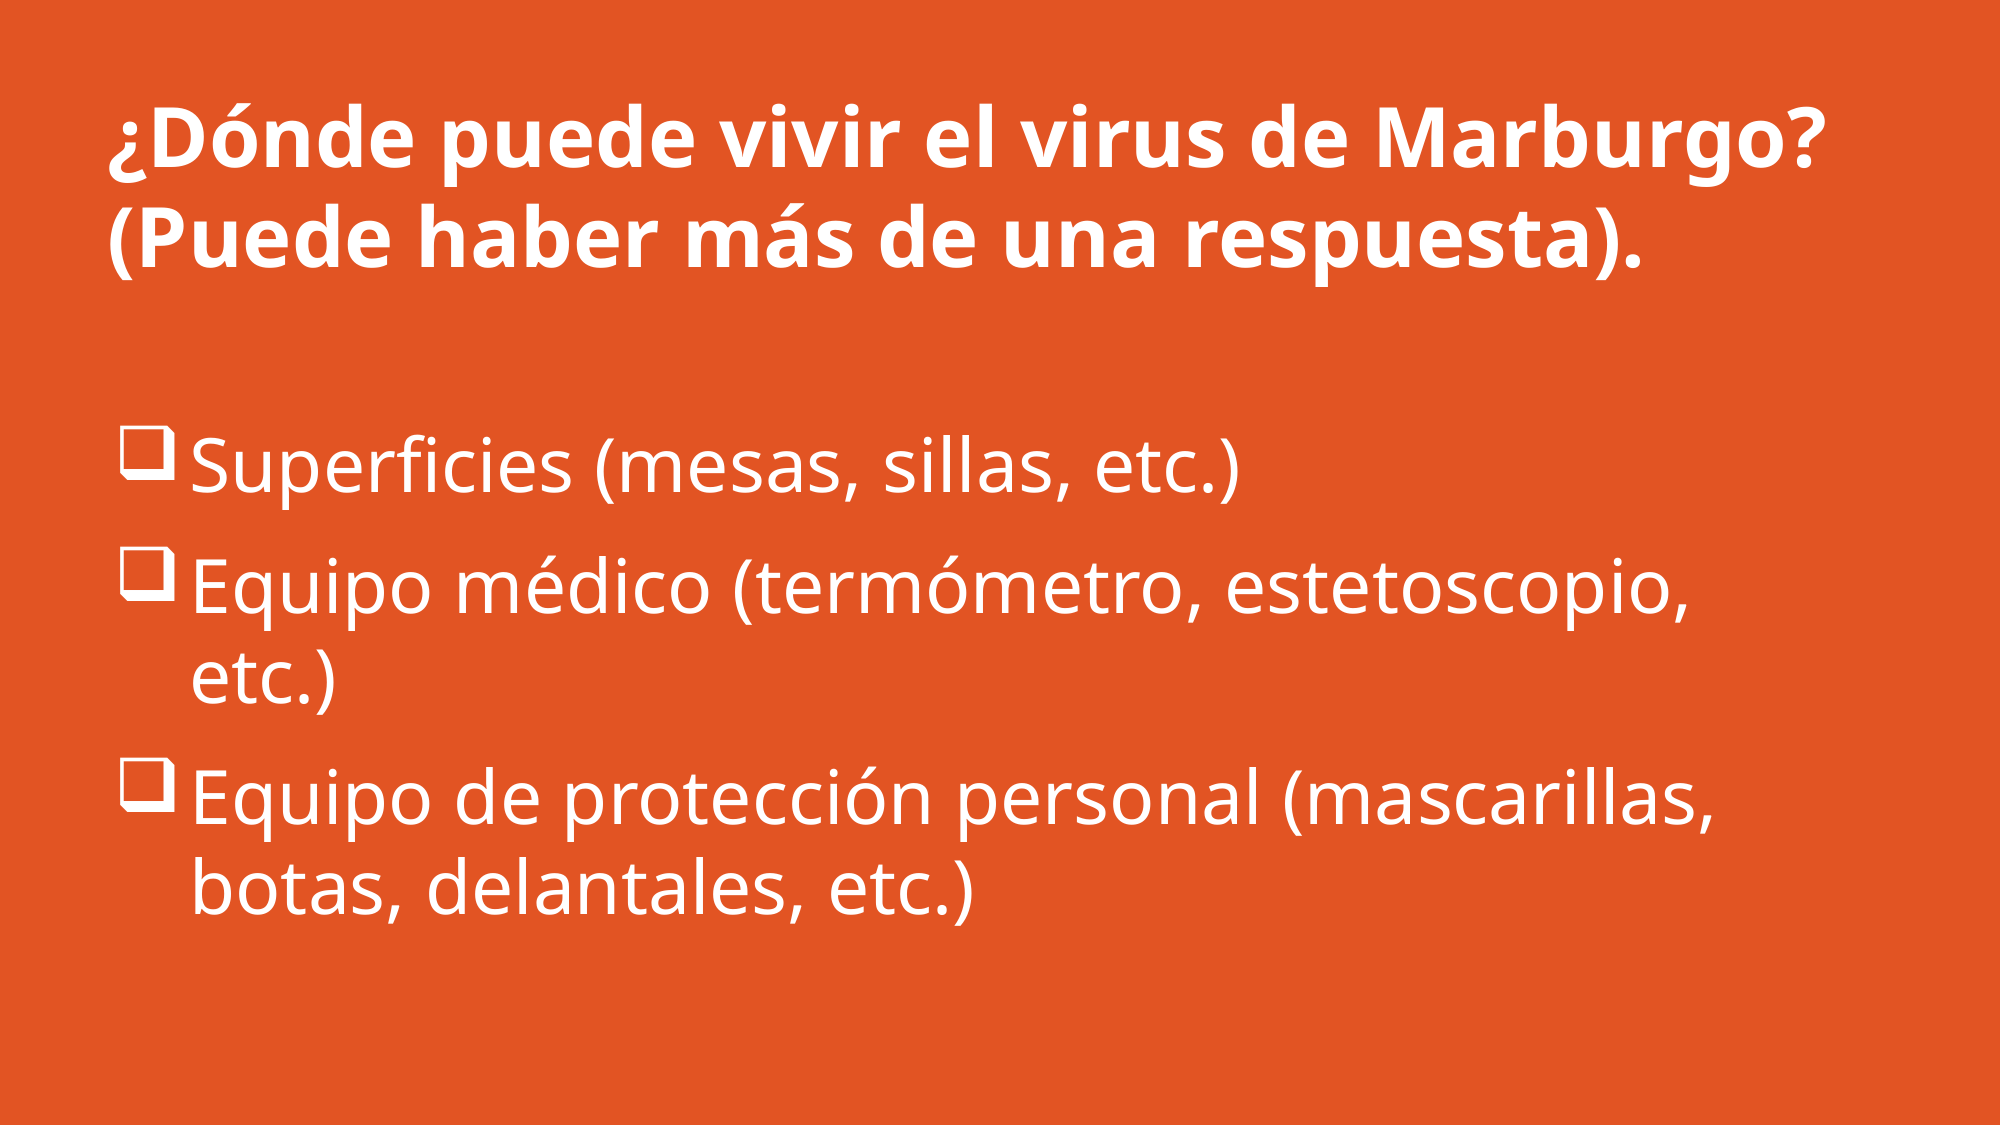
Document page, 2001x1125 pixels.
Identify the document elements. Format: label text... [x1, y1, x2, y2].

title ¿Dónde puede vivir el virus de Marburgo? (Puede haber más de una respuesta). [92, 200, 2000, 392]
text_box Superficies (mesas, sillas, etc.) Equipo médico (termómetro, estetoscopio, etc.) Equipo de protección personal (mascarillas, botas, delantales, etc.) [92, 409, 1819, 938]
